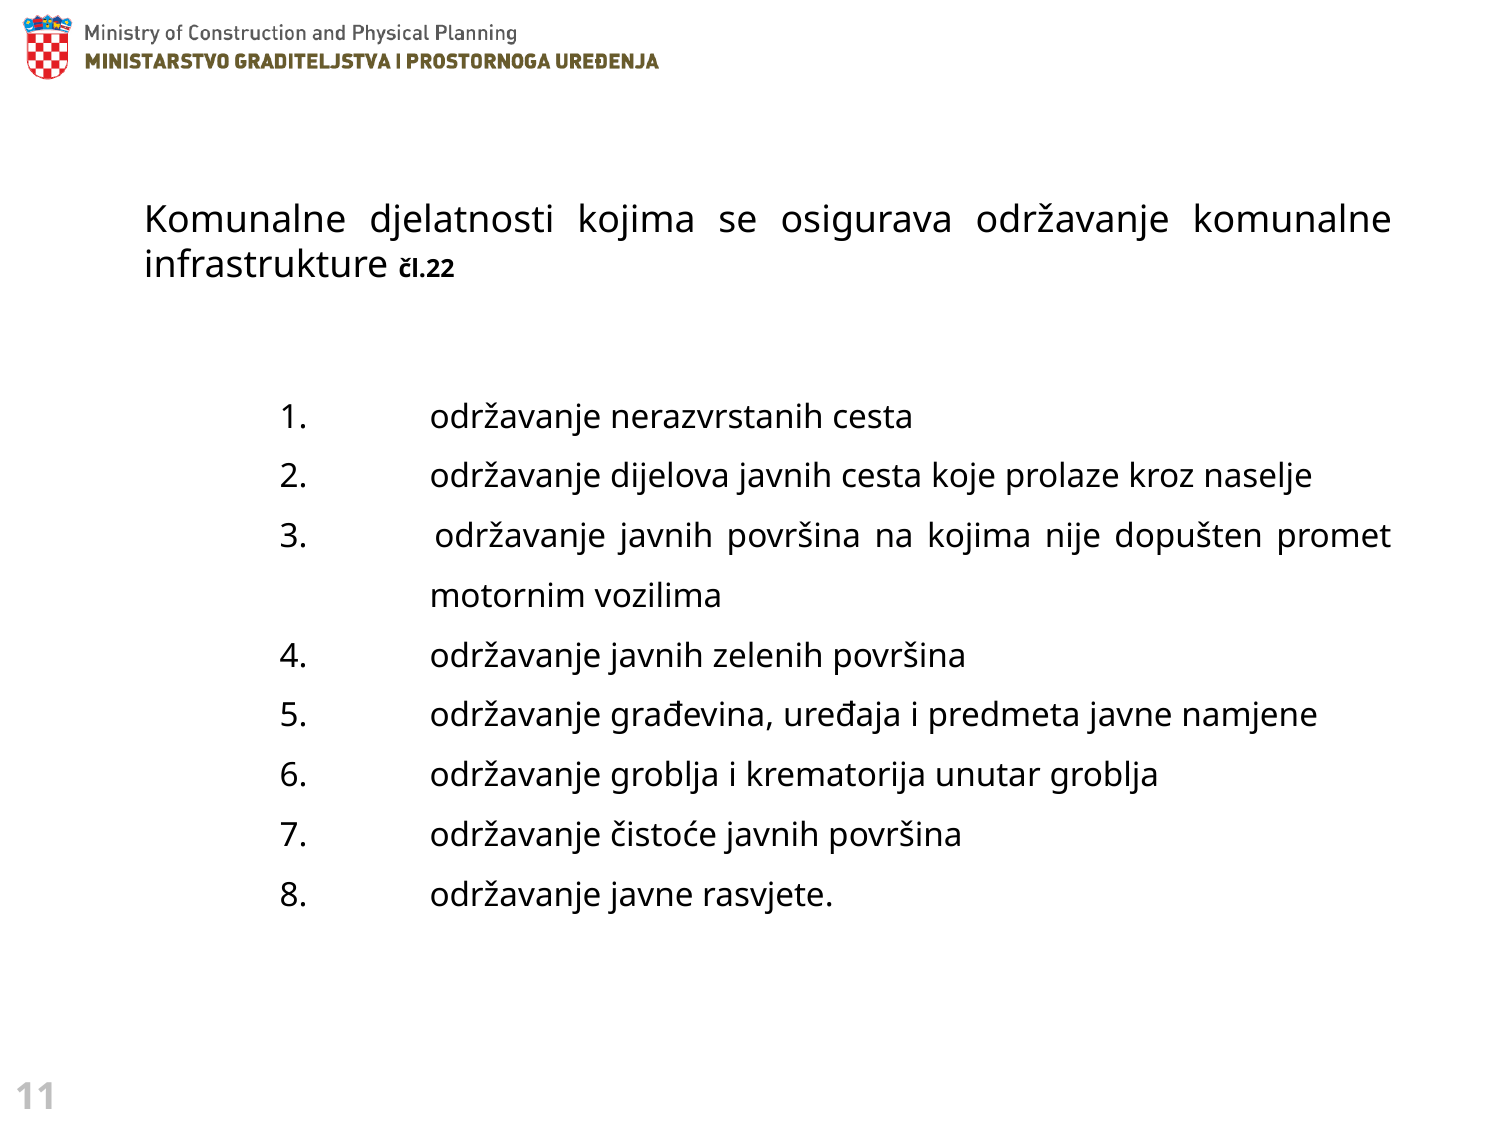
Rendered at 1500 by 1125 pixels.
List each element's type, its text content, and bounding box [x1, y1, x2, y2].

text_box 11 [0, 1064, 184, 1125]
picture [0, 0, 689, 100]
list Komunalne djelatnosti kojima se osigurava održavanje komunalne infrastrukture čl.22 1. održavanje nerazvrstanih cesta 2. održavanje dijelova javnih cesta koje prolaze kroz naselje 3. održavanje javnih površina na kojima nije dopušten promet motornim vozilima 4. održavanje javnih zelenih površina 5. održavanje građevina, uređaja i predmeta javne namjene 6. održavanje groblja i krematorija unutar groblja 7. održavanje čistoće javnih površina 8. održavanje javne rasvjete. [114, 187, 1409, 956]
